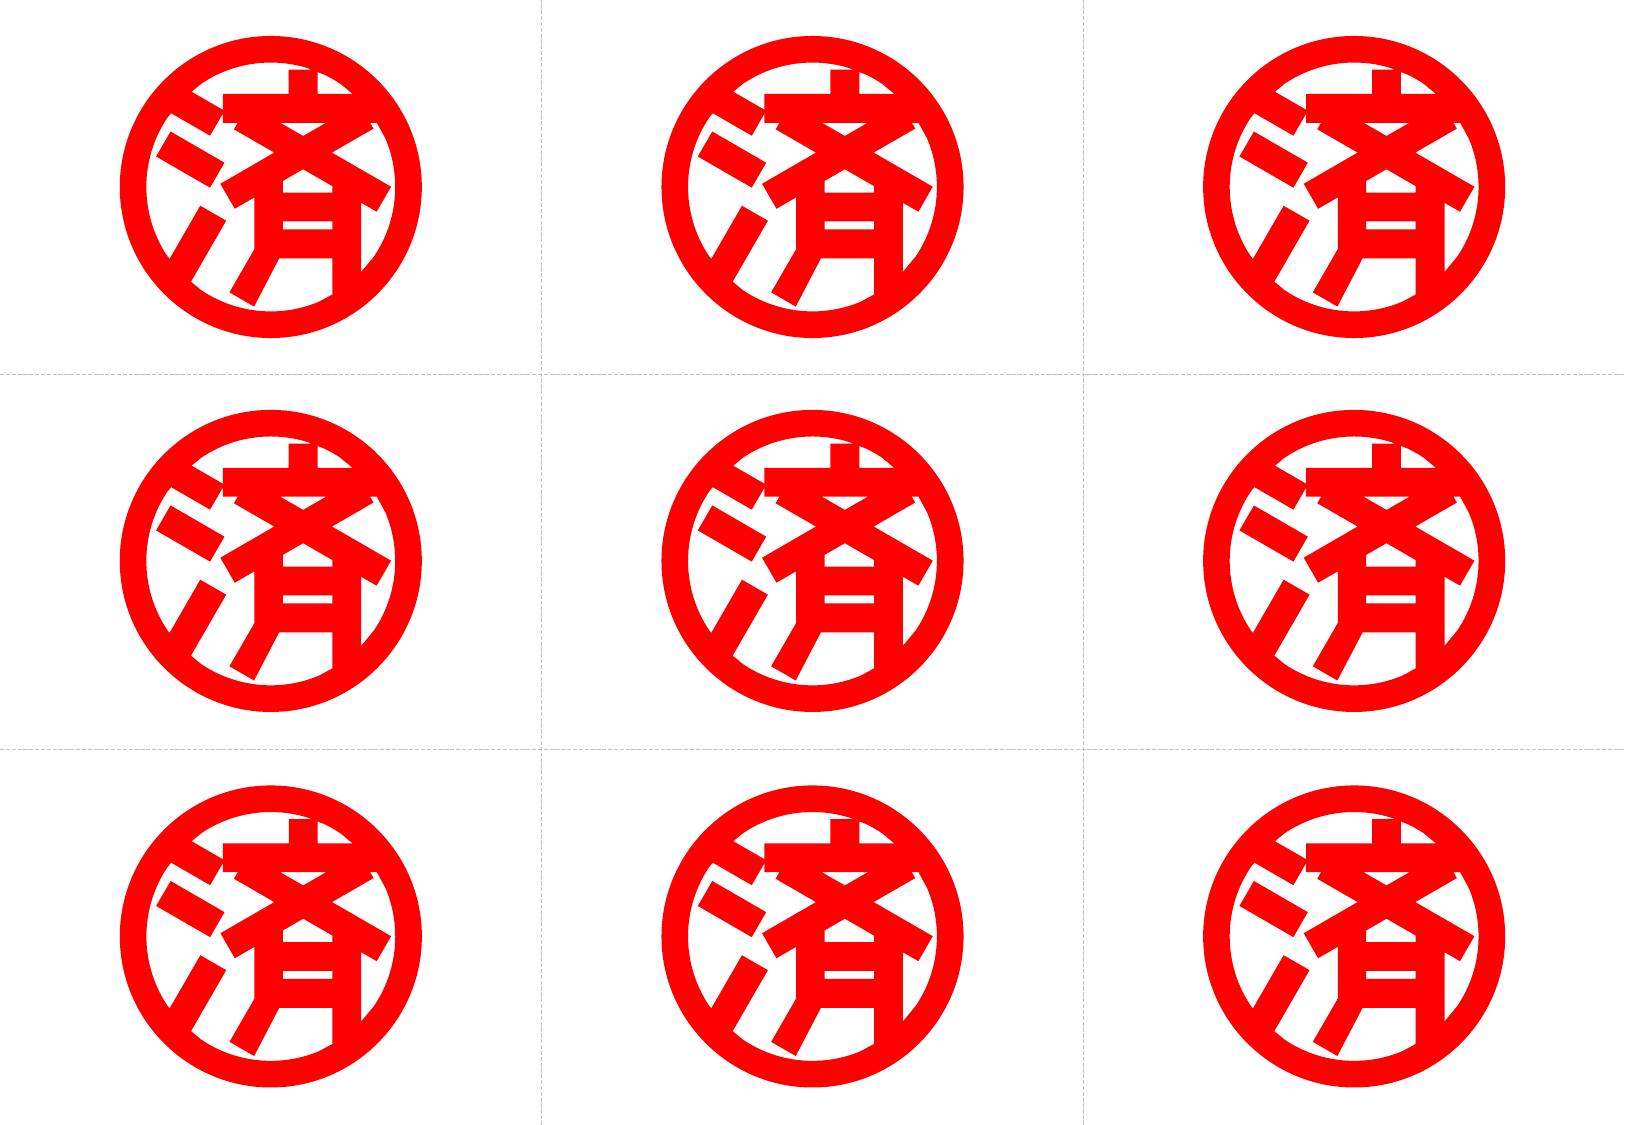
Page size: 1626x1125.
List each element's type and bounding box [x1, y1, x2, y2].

text_box [660, 408, 965, 714]
text_box [1202, 408, 1507, 714]
text_box [660, 34, 965, 340]
text_box [1202, 34, 1507, 340]
text_box [1202, 784, 1507, 1089]
text_box [118, 408, 423, 714]
text_box [660, 784, 965, 1089]
text_box [118, 34, 423, 340]
text_box [118, 784, 423, 1089]
